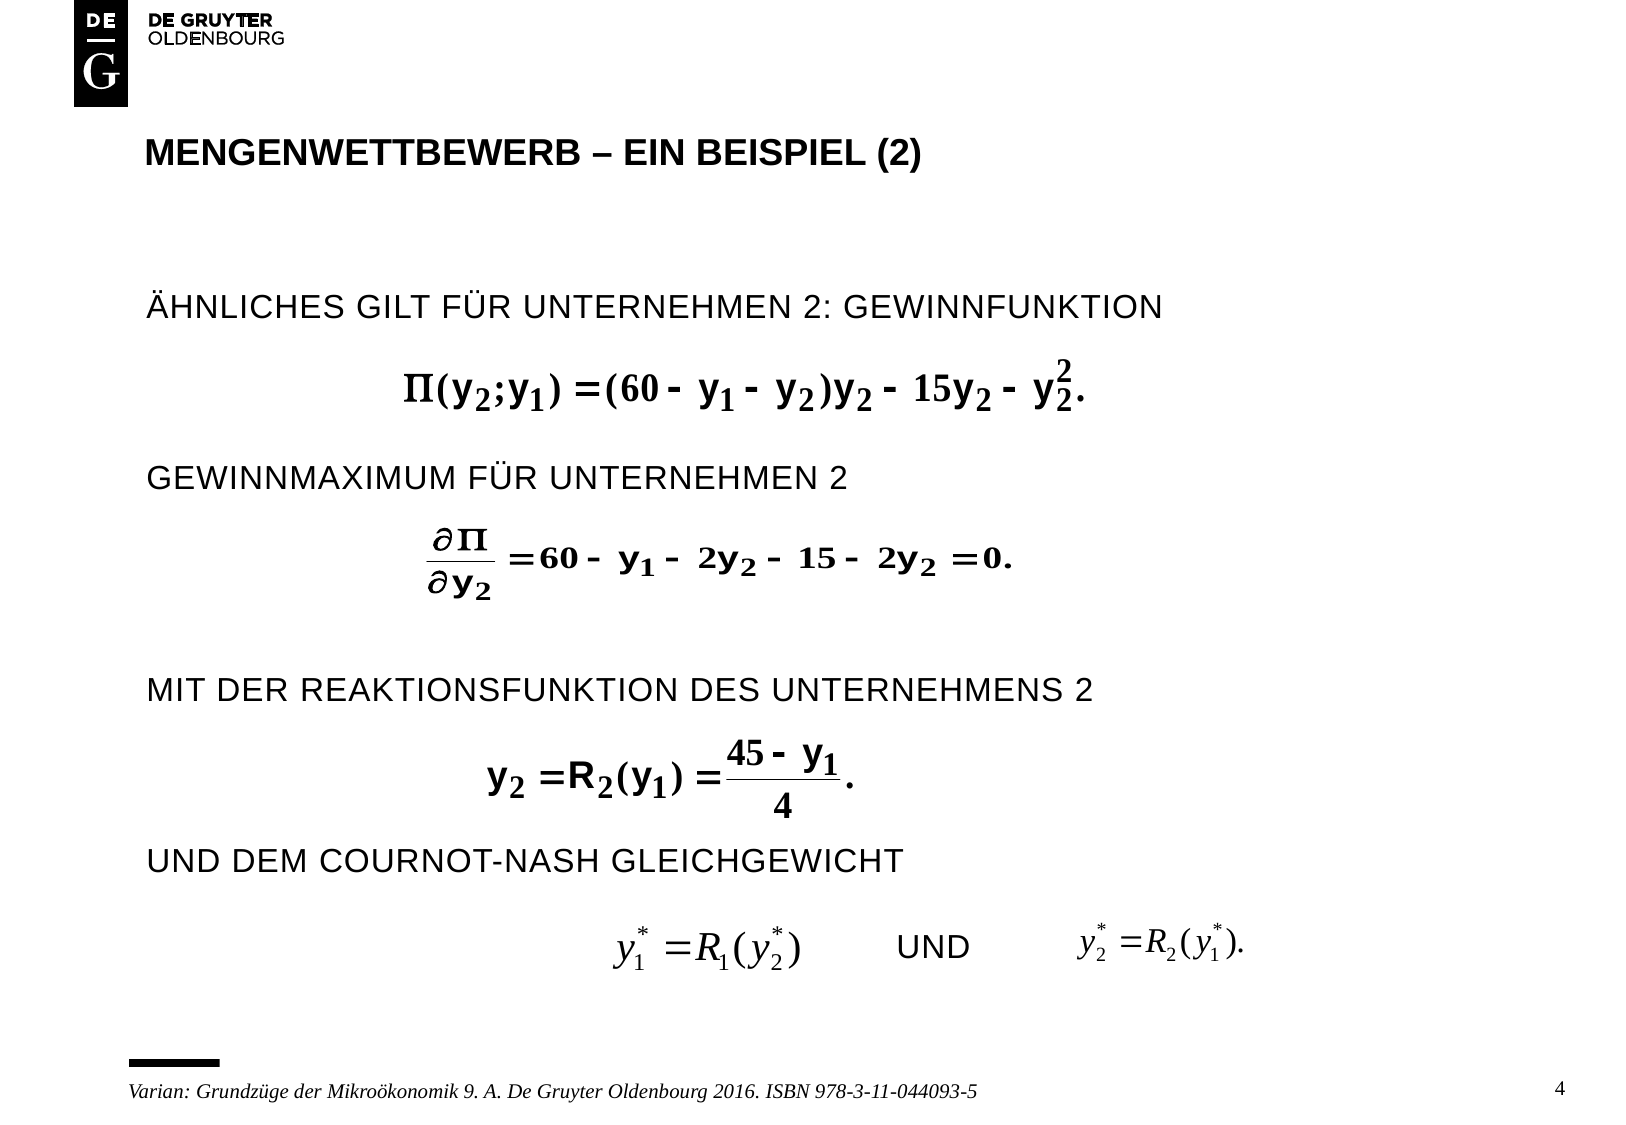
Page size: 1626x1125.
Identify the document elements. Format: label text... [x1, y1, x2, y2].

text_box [401, 351, 1086, 414]
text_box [1071, 914, 1249, 965]
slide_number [128, 1077, 1539, 1108]
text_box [485, 732, 856, 822]
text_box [423, 522, 1013, 603]
list Ähnliches gilt für unternehmen 2: gewinnfunktion Gewinnmaximum für unternehmen 2 Mit der reaktionsfunktion des unternehmens 2 Und dem cournot-nash gleichgewicht und [146, 284, 1574, 996]
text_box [605, 915, 806, 976]
slide_number 4 [1554, 1074, 1614, 1104]
title Mengenwettbewerb – ein beispiel (2) [144, 128, 1571, 183]
